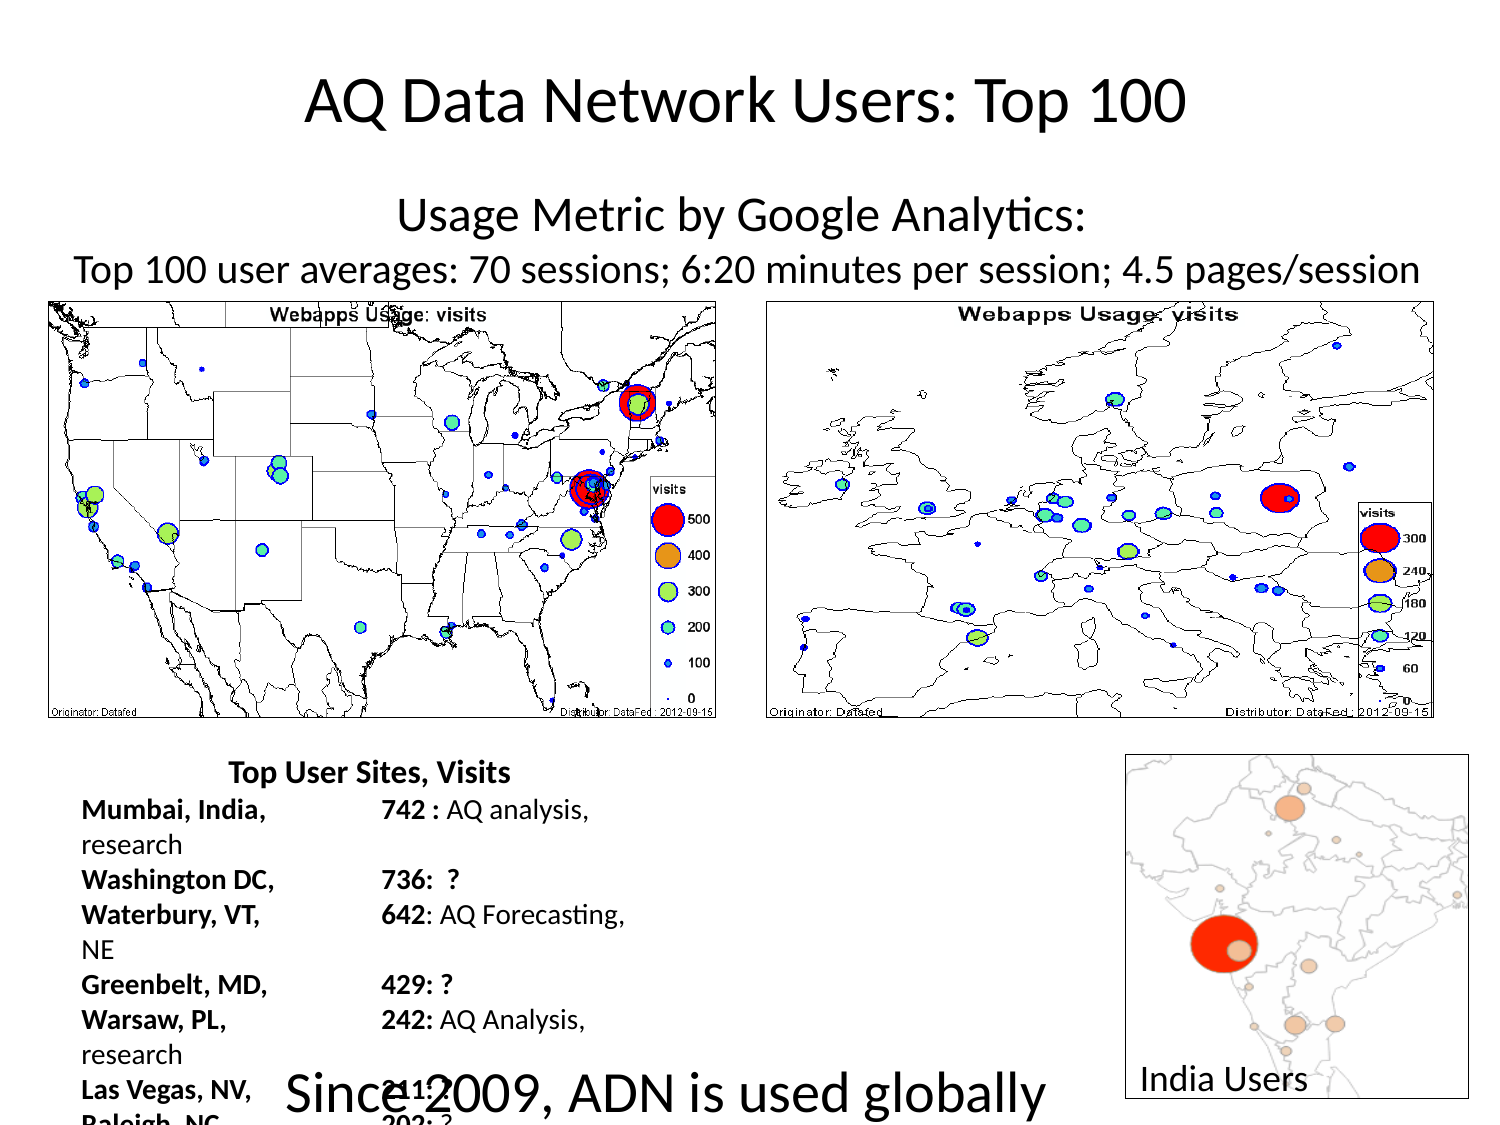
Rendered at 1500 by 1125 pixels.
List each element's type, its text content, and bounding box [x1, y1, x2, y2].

text_box Usage Metric by Google Analytics: Top 100 user averages: 70 sessions; 6:20 minutes per session; 4.5 pages/session [0, 174, 1496, 300]
text_box Top User Sites, Visits Mumbai, India, 742 : AQ analysis, research Washington DC, 736: ? Waterbury, VT, 642: AQ Forecasting, NE Greenbelt, MD, 429: ? Warsaw, PL, 242: AQ Analysis, research Las Vegas, NV, 211: ? Raleigh, NC, 202: ? [66, 743, 673, 1125]
picture [766, 301, 1435, 718]
text_box Since 2009, ADN is used globally [150, 1046, 1196, 1125]
picture [48, 301, 717, 718]
title AQ Data Network Users: Top 100 [22, 0, 1469, 174]
picture [1124, 754, 1469, 1099]
